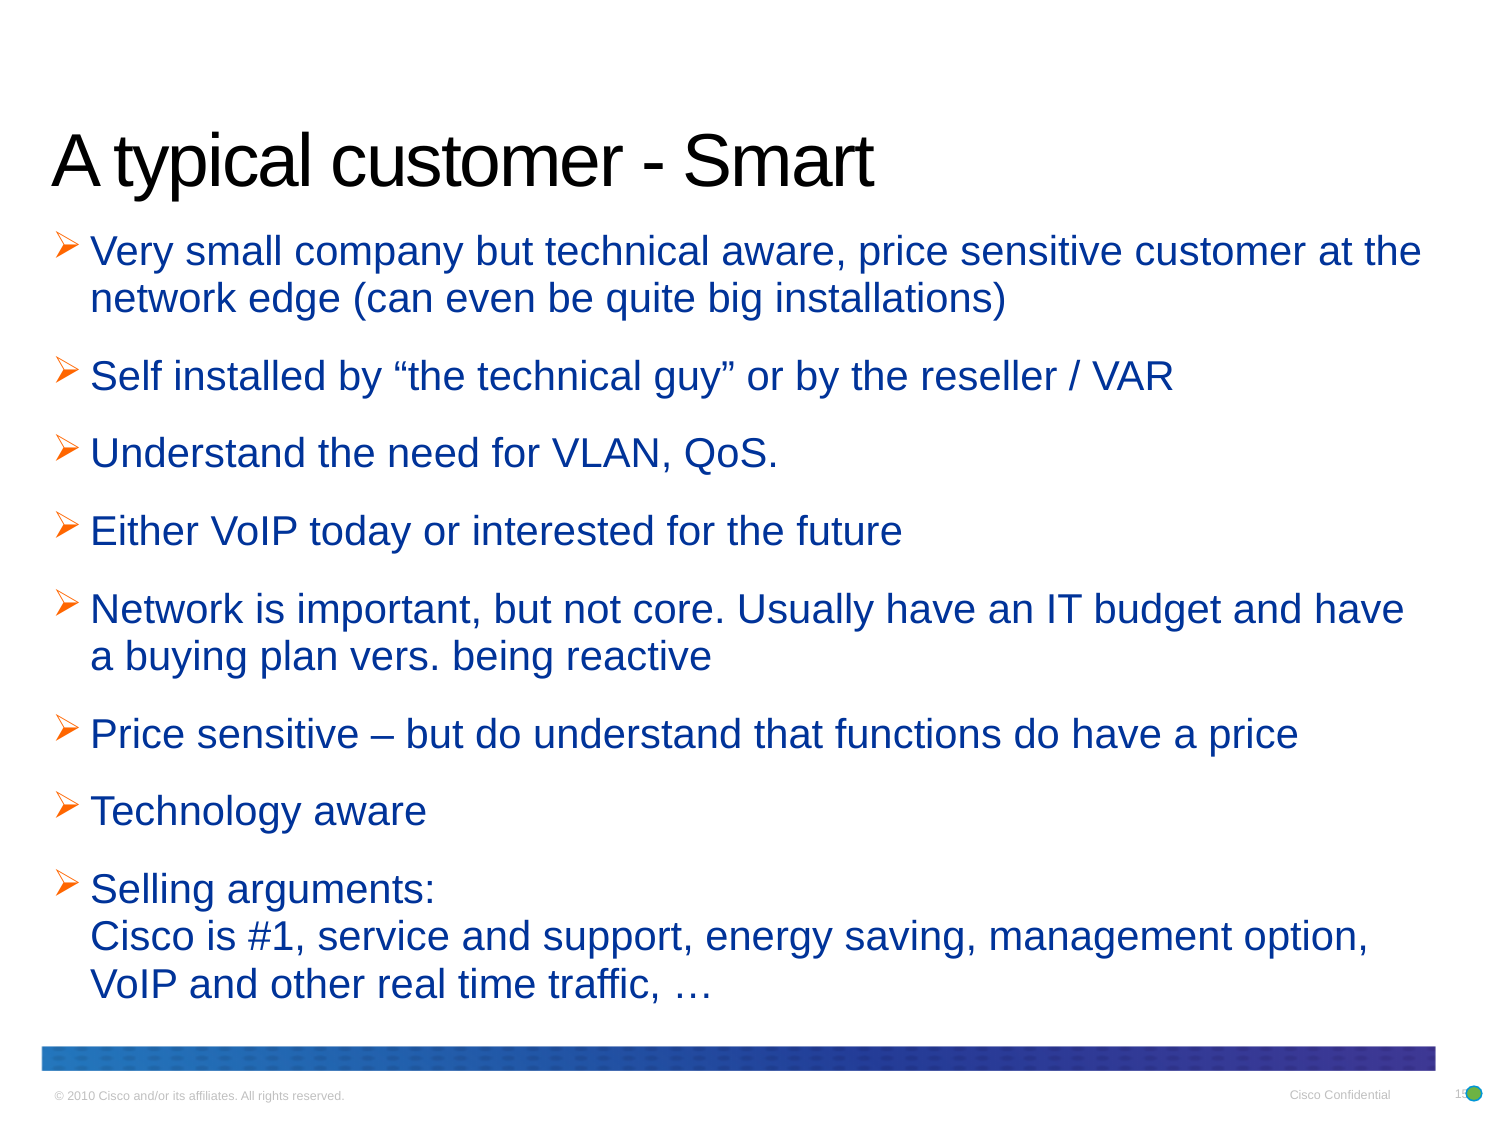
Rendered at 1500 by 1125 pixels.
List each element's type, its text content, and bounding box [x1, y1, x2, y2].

list Very small company but technical aware, price sensitive customer at the network edge (can even be quite big installations) Self installed by “the technical guy” or by the reseller / VAR Understand the need for VLAN, QoS. Either VoIP today or interested for the future Network is important, but not core. Usually have an IT budget and have a buying plan vers. being reactive Price sensitive – but do understand that functions do have a price Technology aware Selling arguments: Cisco is #1, service and support, energy saving, management option, VoIP and other real time traffic, … [37, 219, 1441, 1035]
text_box [1466, 1086, 1482, 1101]
title A typical customer - Smart [37, 70, 1447, 209]
picture [43, 1047, 1435, 1070]
